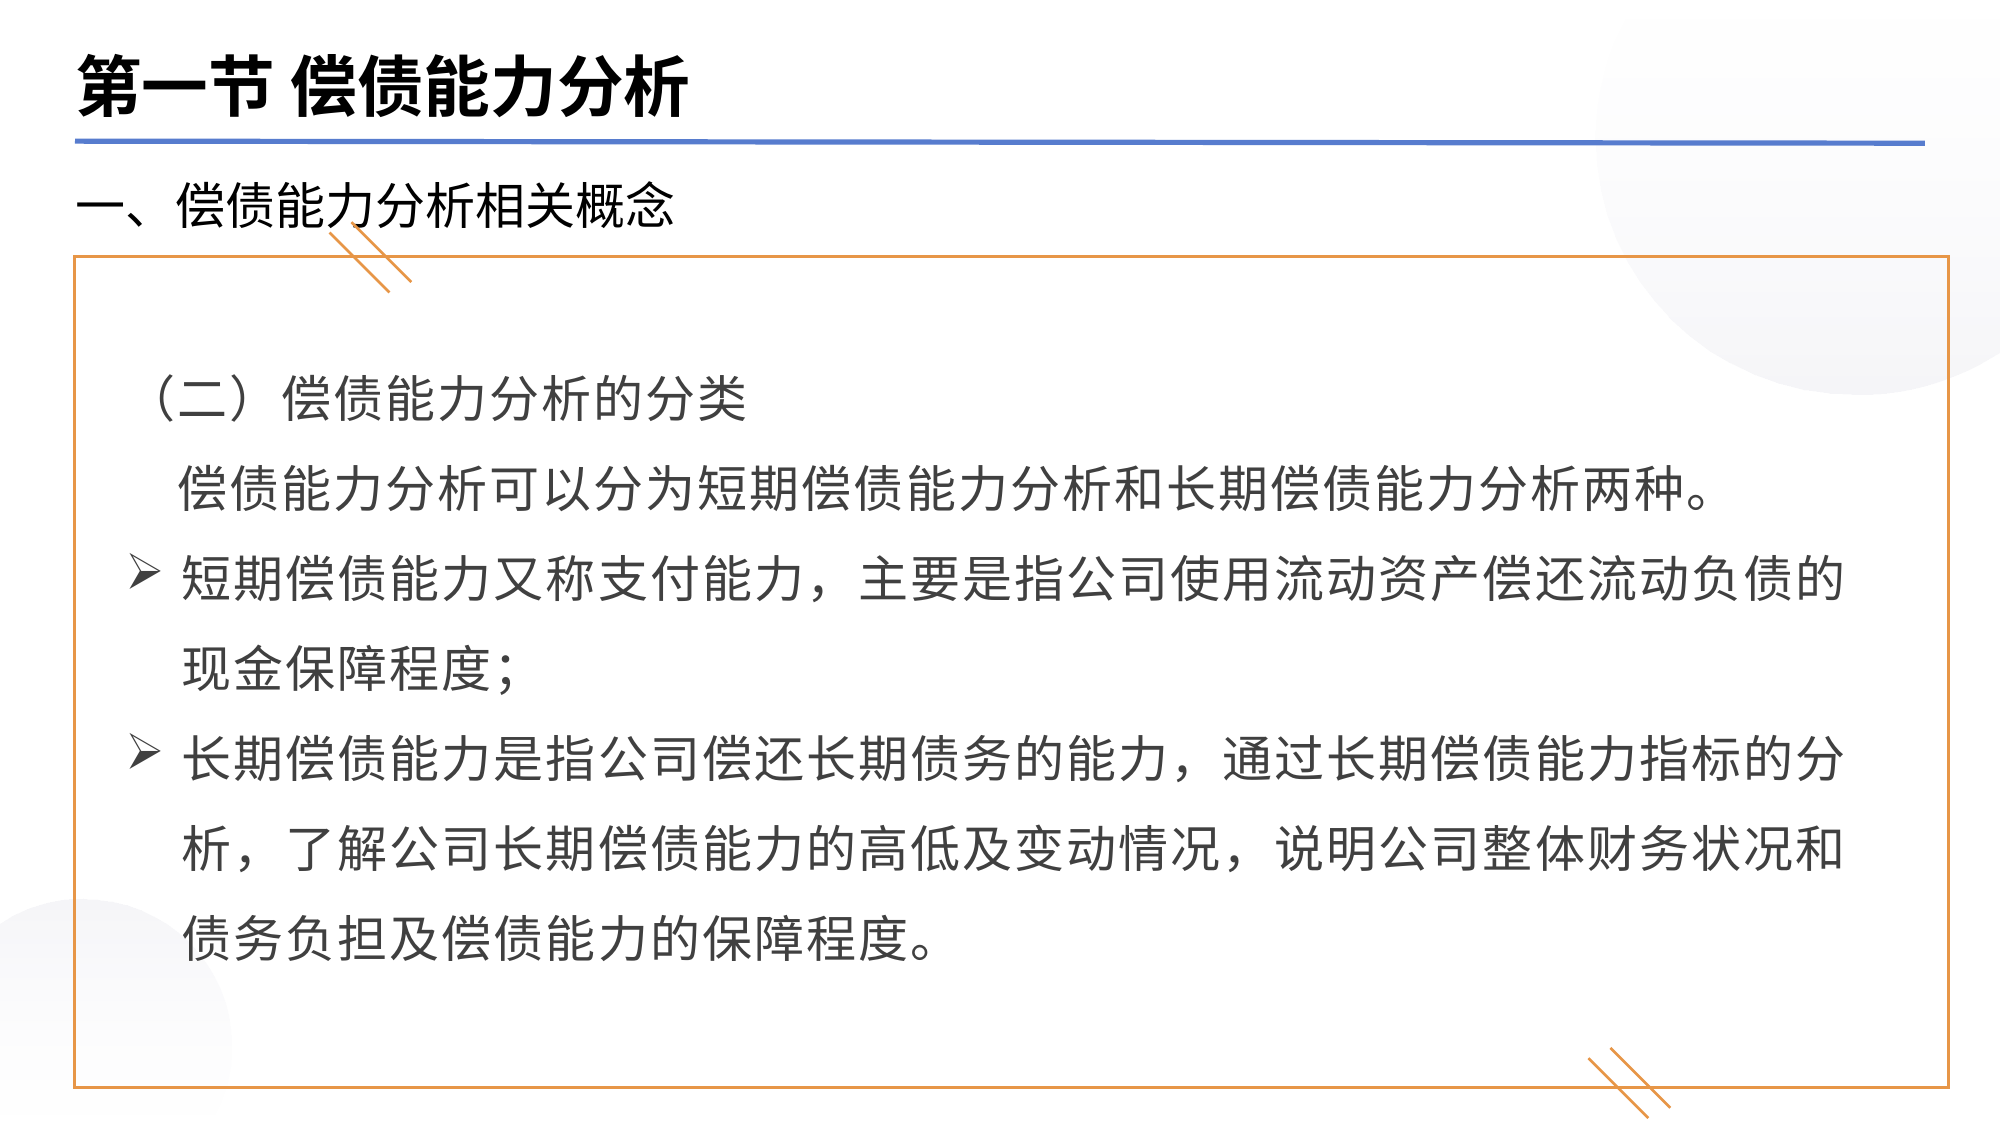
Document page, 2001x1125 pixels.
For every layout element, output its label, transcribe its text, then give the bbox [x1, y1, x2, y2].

text_box [0, 898, 227, 1125]
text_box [351, 222, 412, 283]
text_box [1588, 1058, 1649, 1119]
text_box [74, 256, 1950, 1089]
text_box 第一节 偿债能力分析 [75, 24, 1925, 125]
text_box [1610, 1047, 1671, 1108]
slide_number [1412, 1041, 1856, 1094]
text_box [1594, 0, 2000, 378]
text_box （二）偿债能力分析的分类 偿债能力分析可以分为短期偿债能力分析和长期偿债能力分析两种。 短期偿债能力又称支付能力，主要是指公司使用流动资产偿还流动负债的现金保障程度； 长期偿债能力是指公司偿还长期债务的能力，通过长期偿债能力指标的分析，了解公司长期偿债能力的高低及变动情况，说明公司整体财务状况和债务负担及偿债能力的保障程度。 [114, 299, 1872, 1006]
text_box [329, 232, 390, 293]
text_box 一、偿债能力分析相关概念 [75, 162, 1925, 238]
